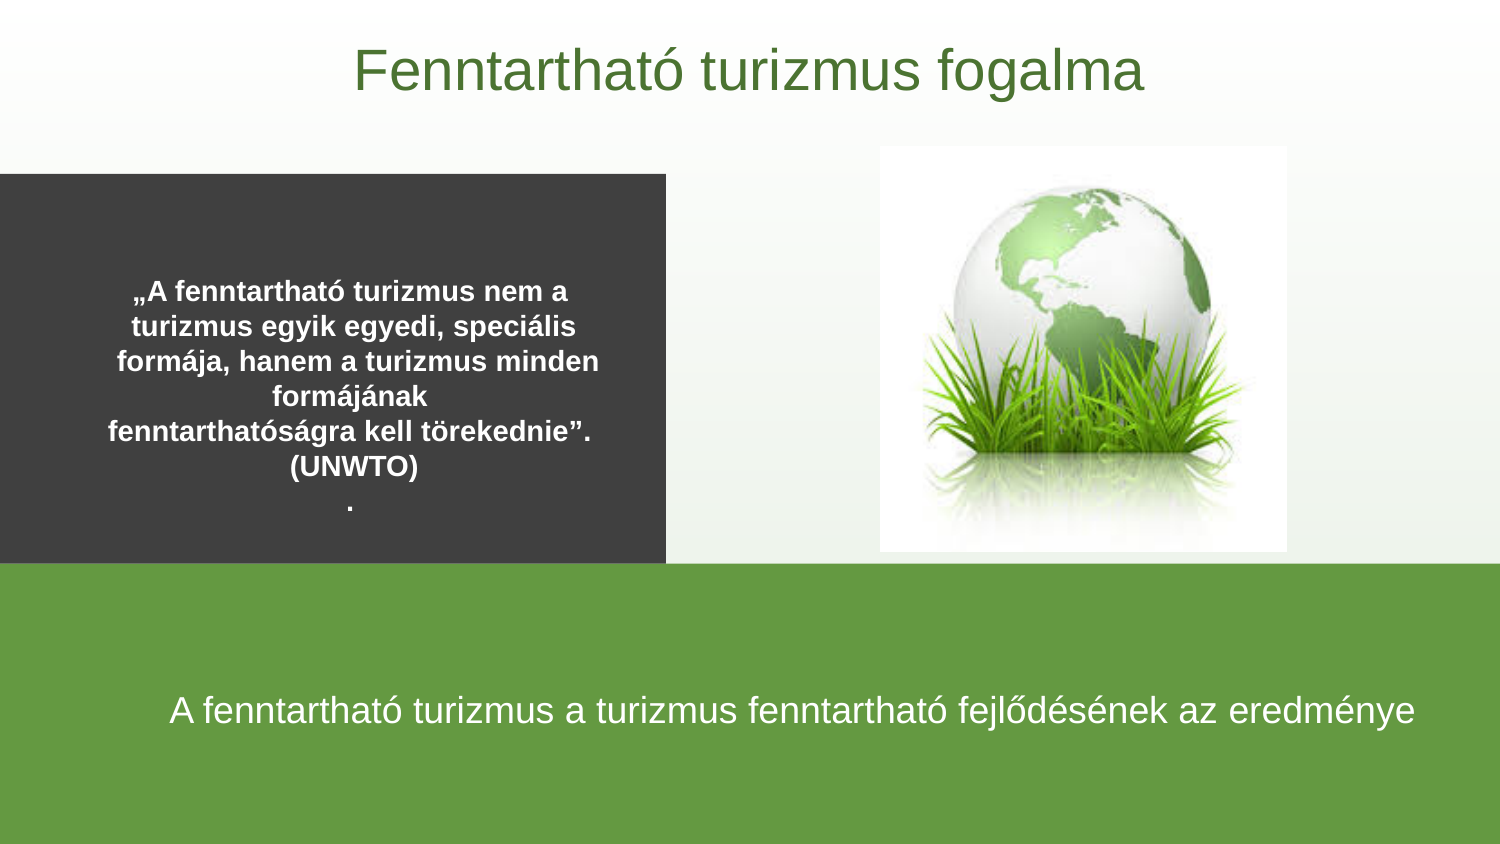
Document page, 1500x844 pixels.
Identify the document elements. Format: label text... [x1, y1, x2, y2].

list Fenntartható turizmus fogalma [0, 20, 1500, 115]
picture [880, 145, 1287, 552]
text_box „A fenntartható turizmus nem a turizmus egyik egyedi, speciális formája, hanem a turizmus minden formájának fenntarthatóságra kell törekednie”. (UNWTO) . [76, 265, 632, 525]
text_box [0, 561, 1500, 844]
text_box A fenntartható turizmus a turizmus fenntartható fejlődésének az eredménye [149, 678, 1436, 739]
text_box [0, 172, 668, 566]
